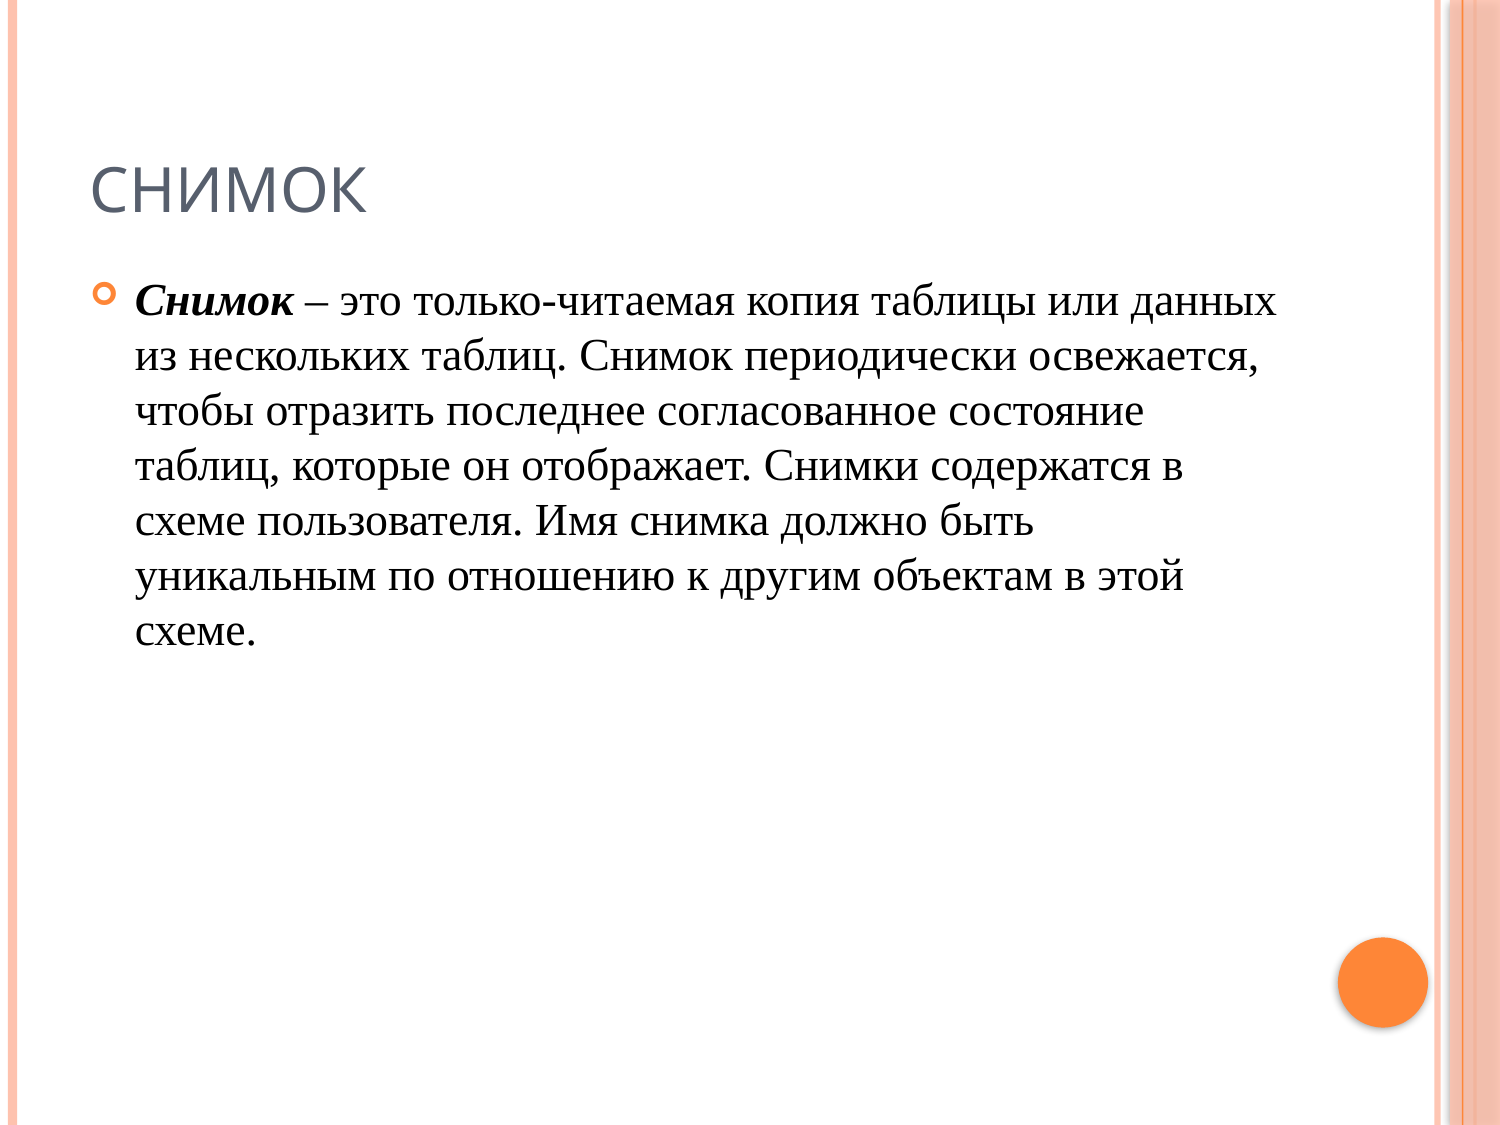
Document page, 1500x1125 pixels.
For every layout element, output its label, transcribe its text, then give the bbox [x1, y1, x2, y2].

title Снимок [75, 45, 1300, 233]
list Снимок – это только-читаемая копия таблицы или данных из нескольких таблиц. Снимок периодически освежается, чтобы отразить последнее согласованное состояние таблиц, которые он отображает. Снимки содержатся в схеме пользователя. Имя снимка должно быть уникальным по отношению к другим объектам в этой схеме. [75, 262, 1300, 1062]
